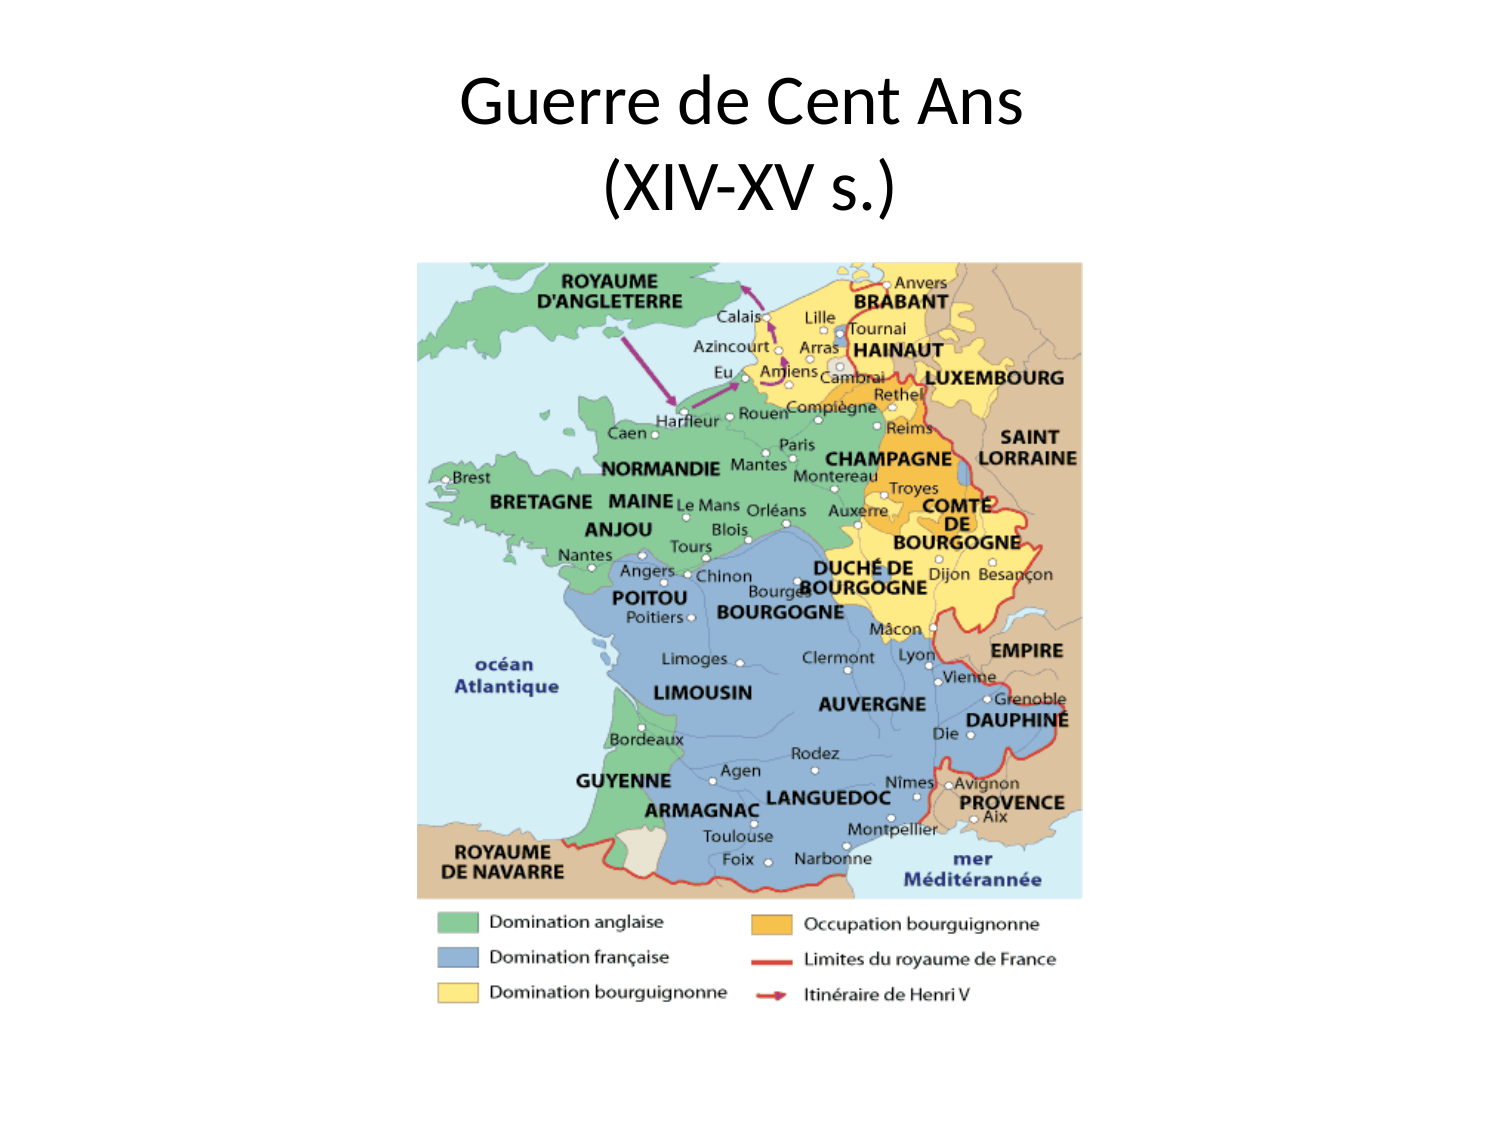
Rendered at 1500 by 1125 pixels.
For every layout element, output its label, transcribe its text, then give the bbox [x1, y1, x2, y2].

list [416, 262, 1083, 1006]
title Guerre de Cent Ans (XIV-XV s.) [75, 45, 1425, 233]
